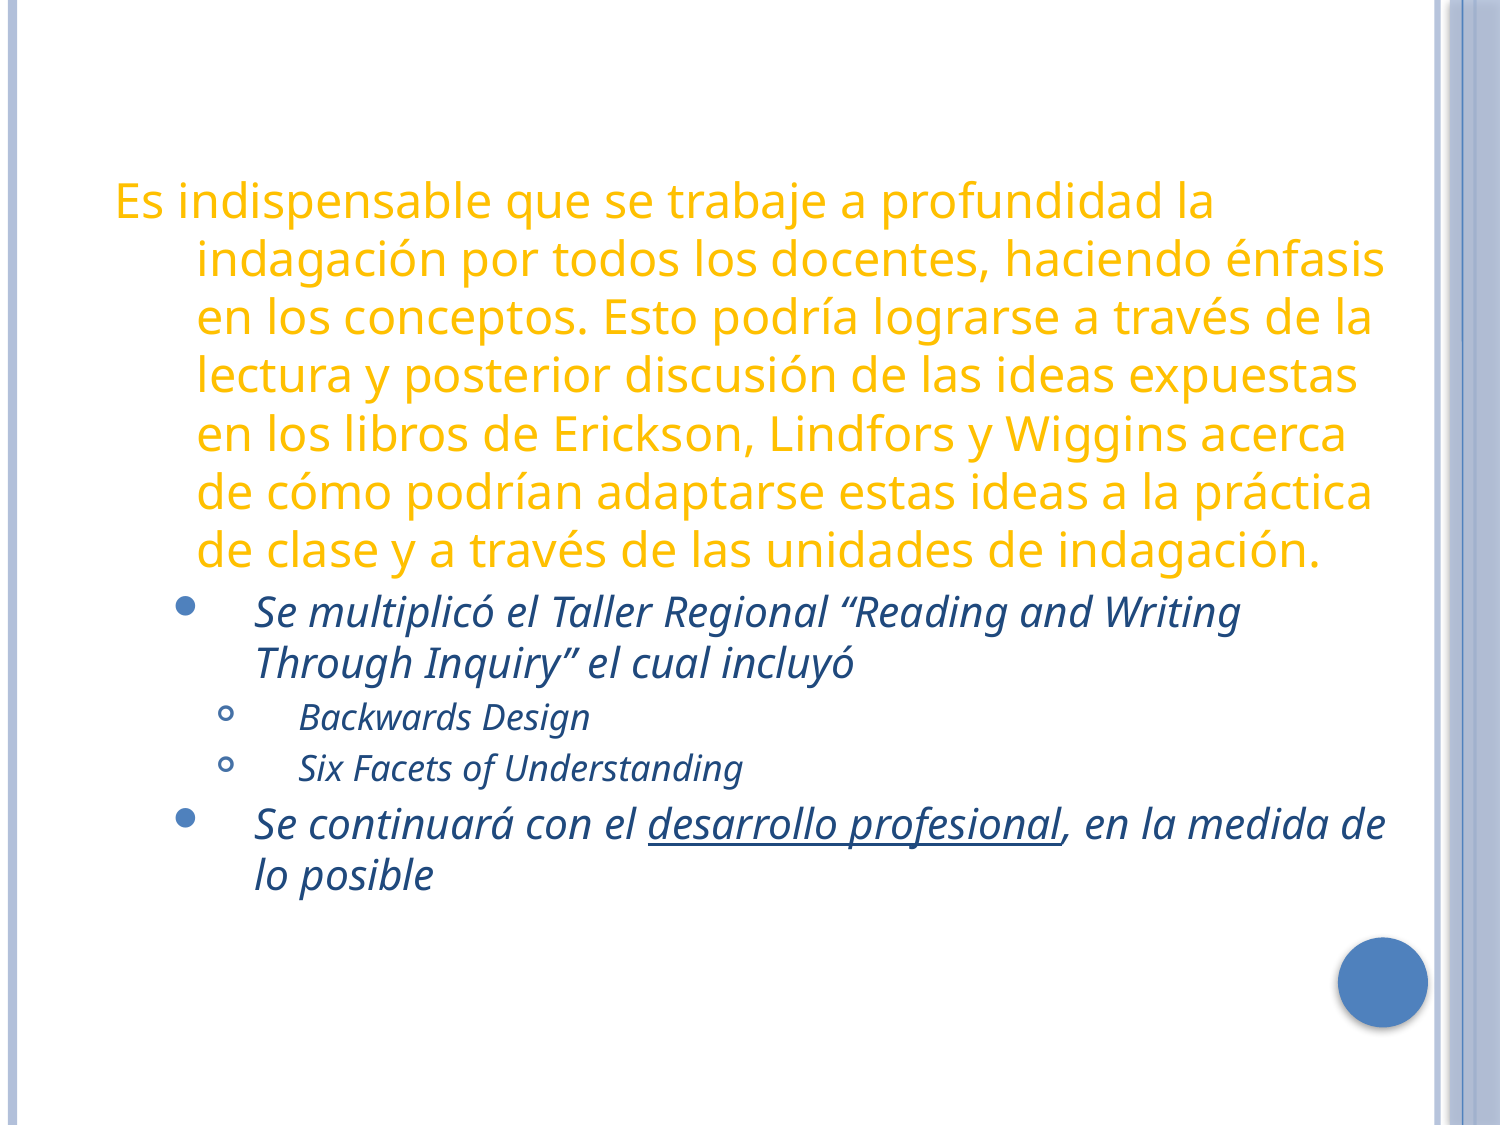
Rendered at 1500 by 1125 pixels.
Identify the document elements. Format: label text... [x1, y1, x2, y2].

list Es indispensable que se trabaje a profundidad la indagación por todos los docentes, haciendo énfasis en los conceptos. Esto podría lograrse a través de la lectura y posterior discusión de las ideas expuestas en los libros de Erickson, Lindfors y Wiggins acerca de cómo podrían adaptarse estas ideas a la práctica de clase y a través de las unidades de indagación. Se multiplicó el Taller Regional “Reading and Writing Through Inquiry” el cual incluyó Backwards Design Six Facets of Understanding Se continuará con el desarrollo profesional, en la medida de lo posible [99, 162, 1413, 950]
